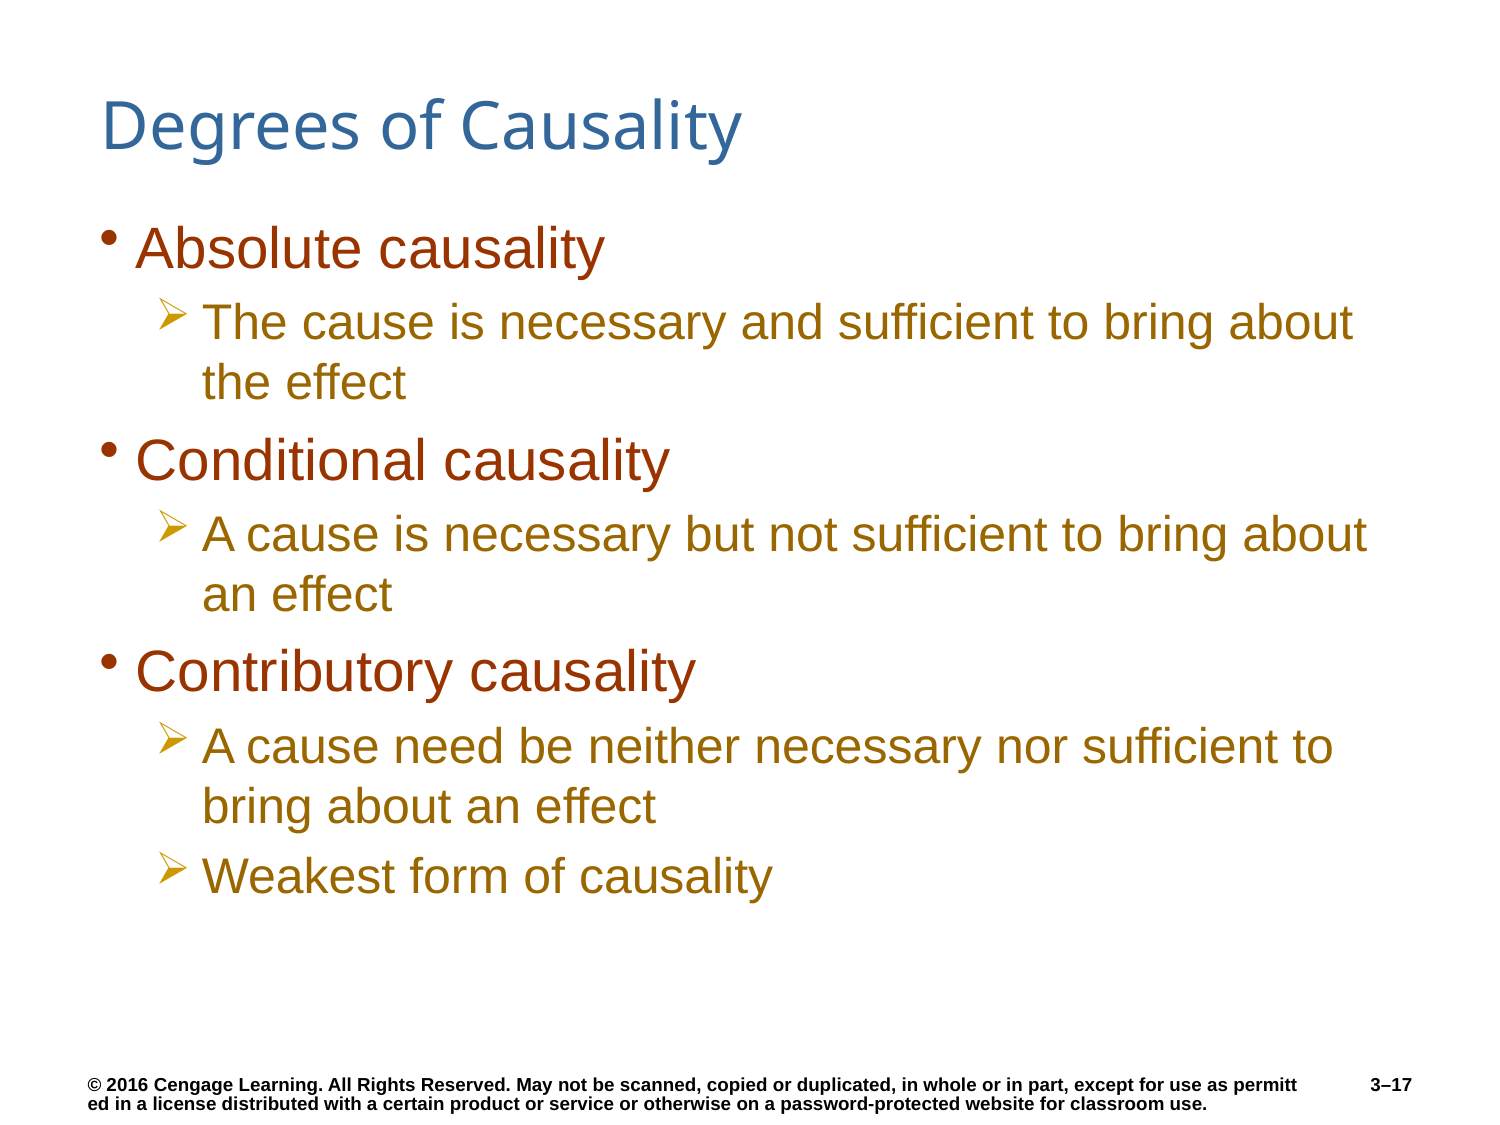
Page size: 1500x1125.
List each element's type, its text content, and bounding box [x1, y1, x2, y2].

title Degrees of Causality [85, 75, 1411, 171]
list Absolute causality The cause is necessary and sufficient to bring about the effect Conditional causality A cause is necessary but not sufficient to bring about an effect Contributory causality A cause need be neither necessary nor sufficient to bring about an effect Weakest form of causality [84, 202, 1414, 1013]
footer © 2016 Cengage Learning. All Rights Reserved. May not be scanned, copied or duplicated, in whole or in part, except for use as permitted in a license distributed with a certain product or service or otherwise on a password-protected website for classroom use. [87, 1057, 1050, 1103]
slide_number 3–17 [1050, 1042, 1413, 1103]
